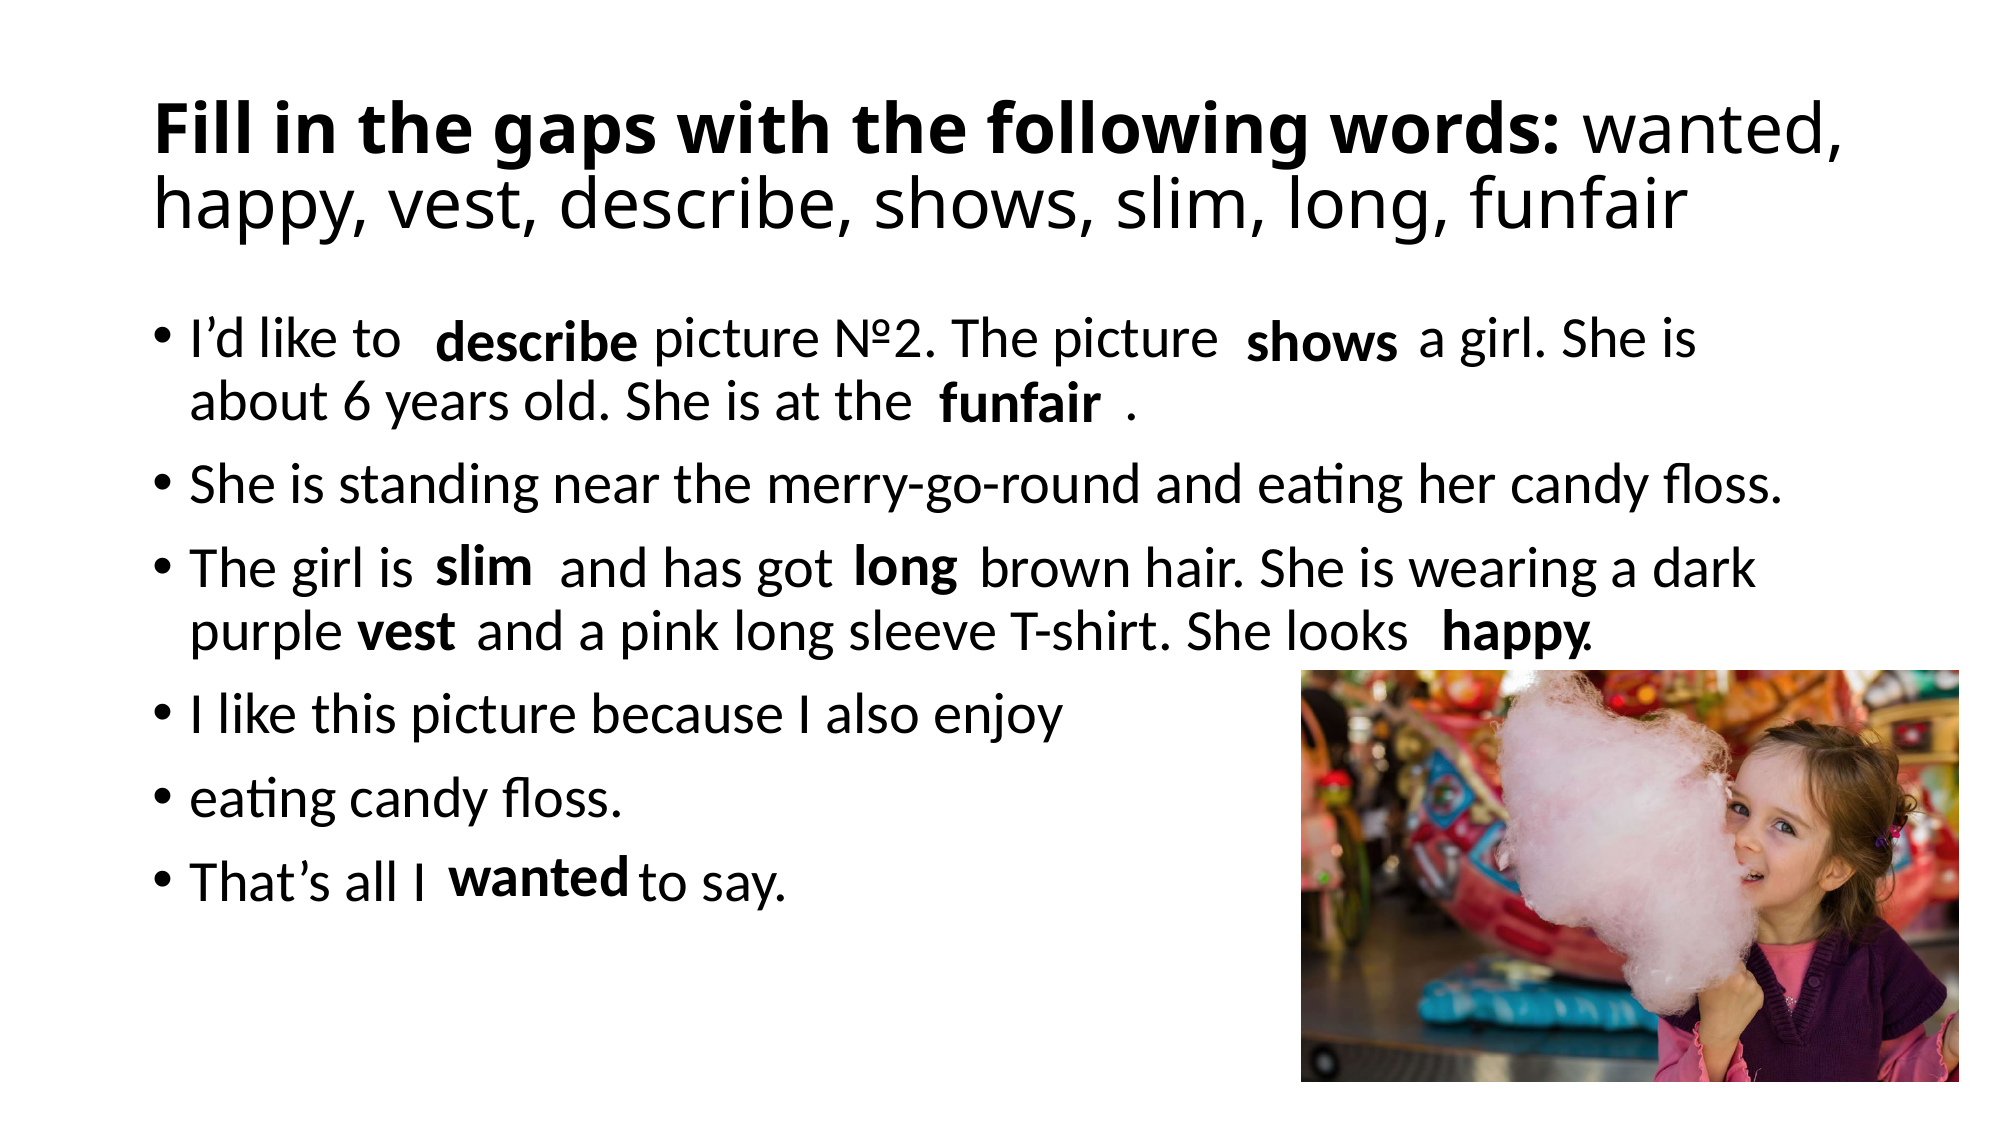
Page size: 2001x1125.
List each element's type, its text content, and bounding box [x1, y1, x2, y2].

text_box funfair [924, 357, 1132, 442]
text_box wanted [433, 830, 646, 916]
text_box long [839, 519, 1000, 605]
list I’d like to picture №2. The picture a girl. She is about 6 years old. She is at the . She is standing near the merry-go-round and eating her candy floss. The girl is and has got brown hair. She is wearing a dark purple and a pink long sleeve T-shirt. She looks . I like this picture because I also enjoy eating candy floss. That’s all I to say. [137, 299, 1863, 947]
text_box describe [420, 295, 686, 381]
text_box vest [342, 584, 490, 670]
text_box happy [1426, 584, 1614, 670]
text_box shows [1231, 295, 1450, 381]
text_box slim [420, 519, 560, 605]
title Fill in the gaps with the following words: wanted, happy, vest, describe, shows, slim, long, funfair [137, 59, 1863, 278]
picture [1301, 670, 1959, 1082]
